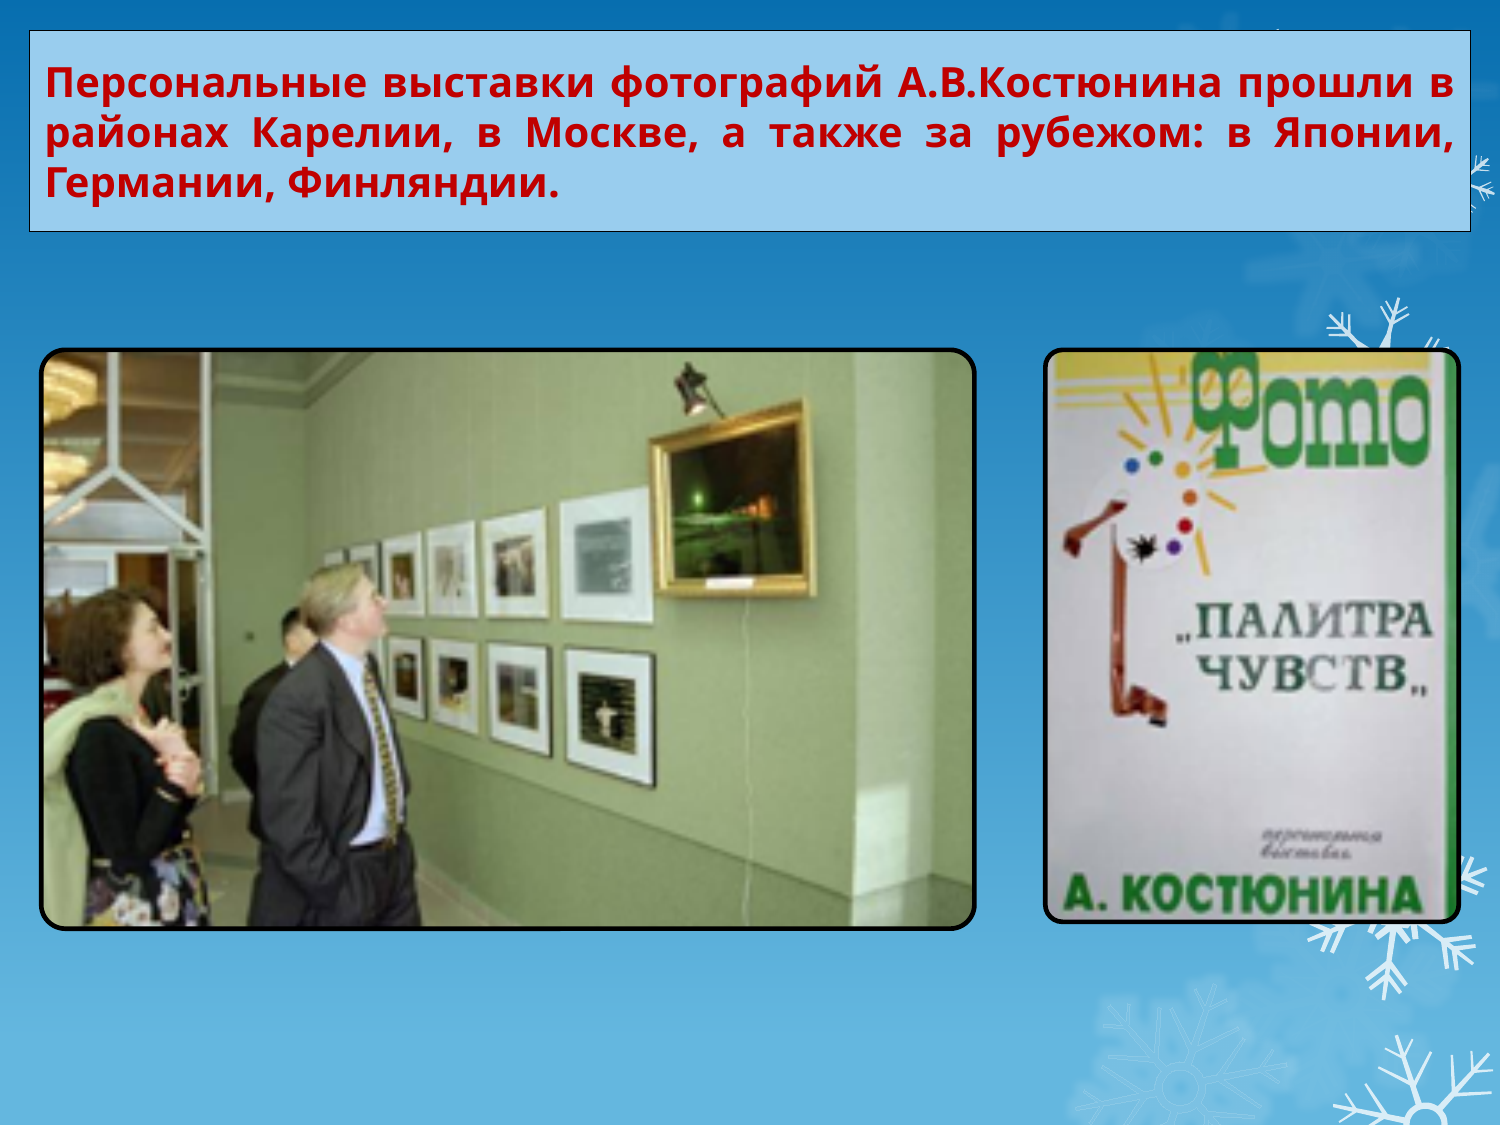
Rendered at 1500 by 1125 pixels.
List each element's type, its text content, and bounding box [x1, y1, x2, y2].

picture [1044, 349, 1460, 923]
title Персональные выставки фотографий А.В.Костюнина прошли в районах Карелии, в Москве, а также за рубежом: в Японии, Германии, Финляндии. [29, 30, 1471, 232]
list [40, 349, 975, 930]
